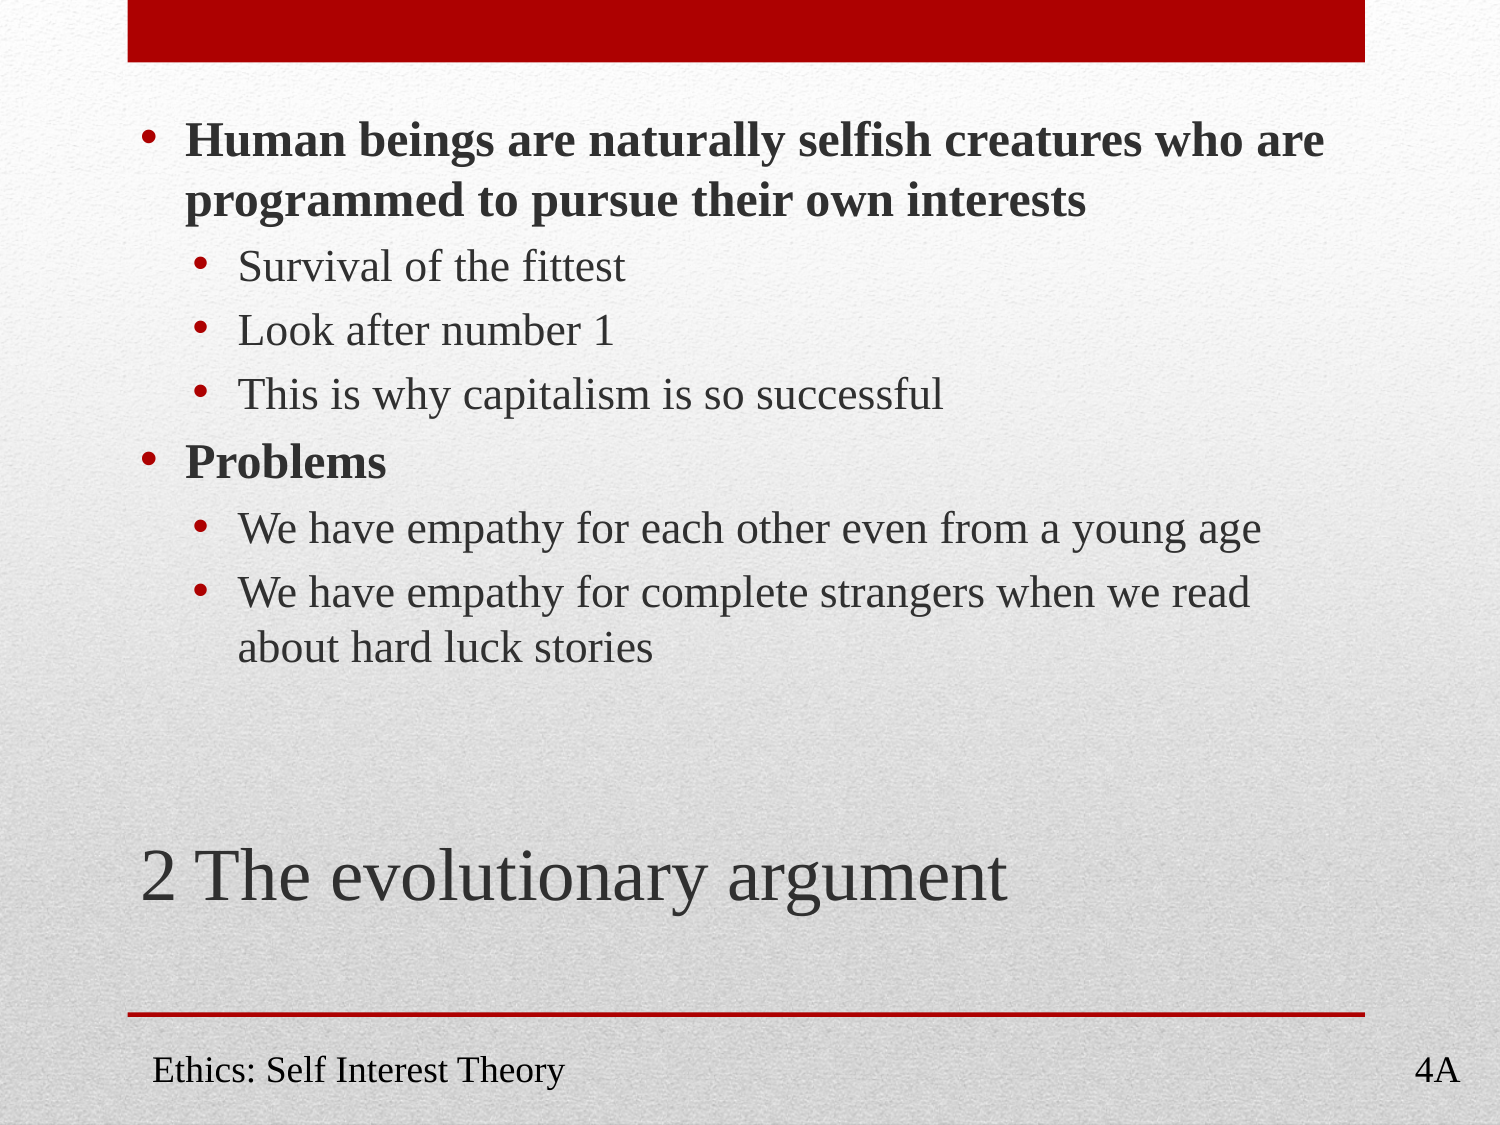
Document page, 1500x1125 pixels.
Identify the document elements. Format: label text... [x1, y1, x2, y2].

title 2 The evolutionary argument [125, 750, 1238, 1013]
list Human beings are naturally selfish creatures who are programmed to pursue their own interests Survival of the fittest Look after number 1 This is why capitalism is so successful Problems We have empathy for each other even from a young age We have empathy for complete strangers when we read about hard luck stories [125, 112, 1363, 750]
